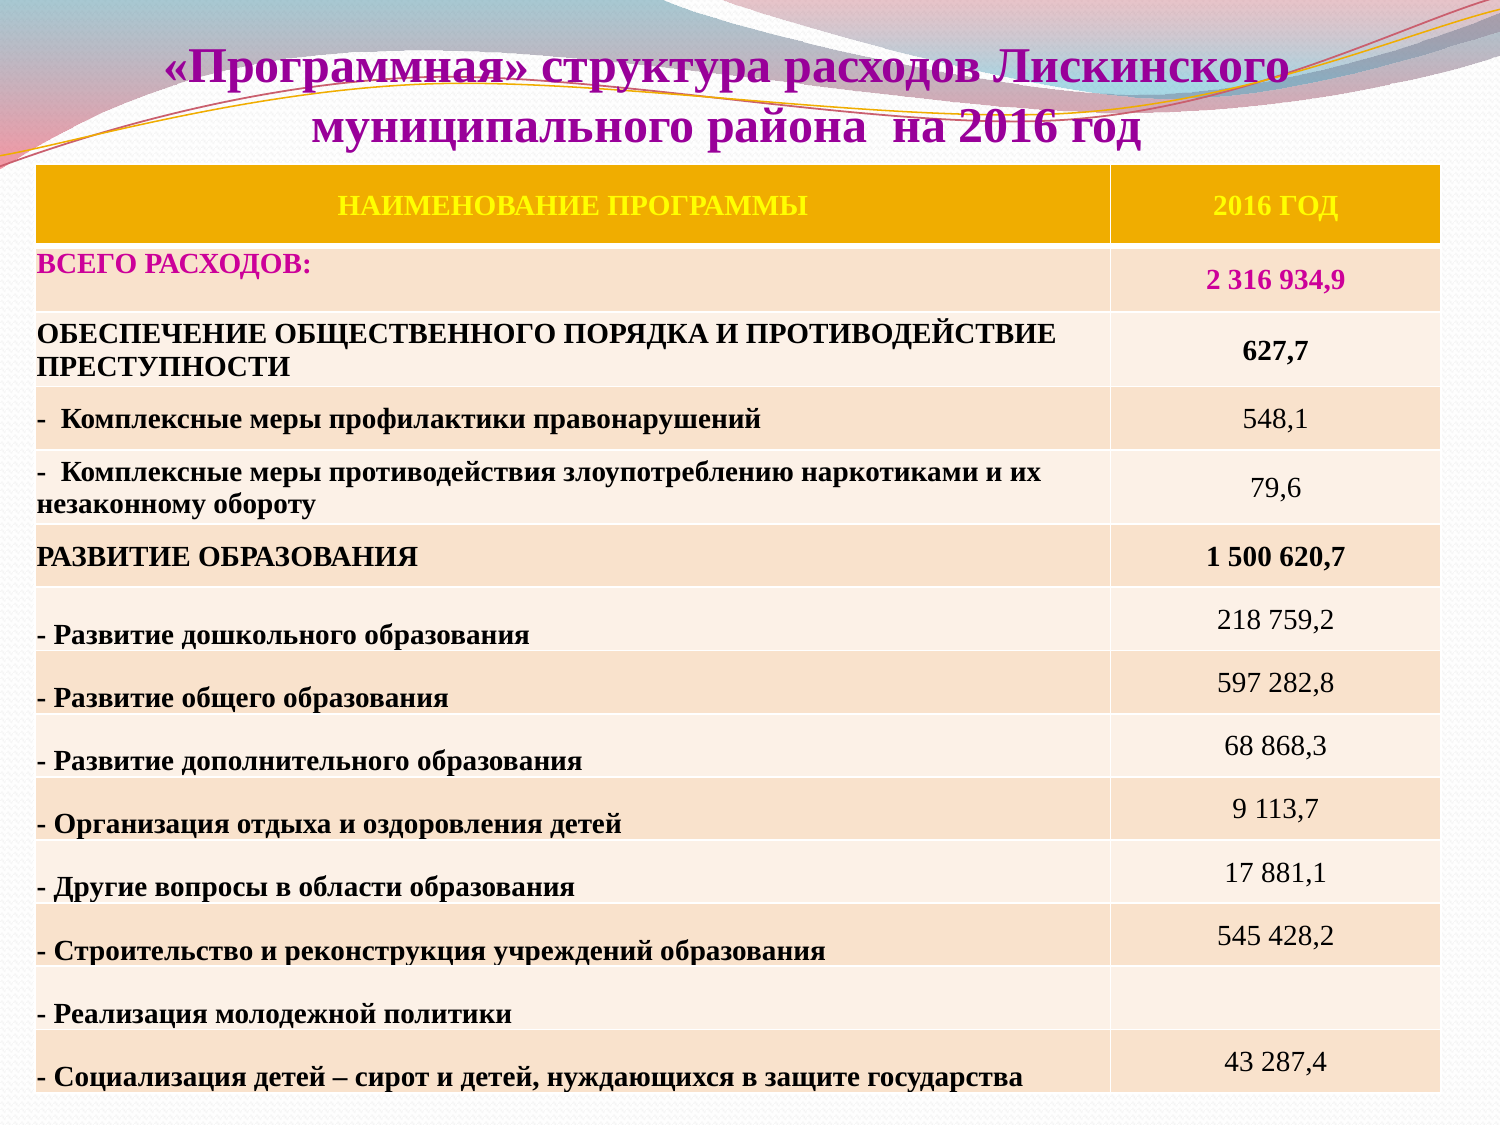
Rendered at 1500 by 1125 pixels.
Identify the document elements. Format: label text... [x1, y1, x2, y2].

table_cell 68 868,3 [1111, 715, 1440, 776]
table_cell 597 282,8 [1111, 651, 1440, 713]
table_cell [1111, 967, 1440, 1029]
table_cell - Строительство и реконструкция учреждений образования [36, 904, 1110, 965]
table_cell - Комплексные меры профилактики правонарушений [36, 387, 1110, 449]
table_cell - Развитие общего образования [36, 651, 1110, 713]
table_cell 627,7 [1111, 313, 1440, 386]
table_cell РАЗВИТИЕ ОБРАЗОВАНИЯ [36, 525, 1110, 586]
table_cell 79,6 [1111, 451, 1440, 523]
table_header НАИМЕНОВАНИЕ ПРОГРАММЫ [36, 165, 1110, 243]
table_cell - Комплексные меры противодействия злоупотреблению наркотиками и их незаконному обороту [36, 451, 1110, 523]
table_cell - Реализация молодежной политики [36, 967, 1110, 1029]
table_cell ОБЕСПЕЧЕНИЕ ОБЩЕСТВЕННОГО ПОРЯДКА И ПРОТИВОДЕЙСТВИЕ ПРЕСТУПНОСТИ [36, 313, 1110, 386]
table_cell 545 428,2 [1111, 904, 1440, 965]
table_cell 218 759,2 [1111, 588, 1440, 650]
table_cell 43 287,4 [1111, 1030, 1440, 1092]
table_header 2016 ГОД [1111, 165, 1440, 243]
table_cell 2 316 934,9 [1111, 249, 1440, 311]
table_cell 17 881,1 [1111, 841, 1440, 902]
table_cell 1 500 620,7 [1111, 525, 1440, 586]
table_cell - Социализация детей – сирот и детей, нуждающихся в защите государства [36, 1030, 1110, 1092]
table_cell - Развитие дошкольного образования [36, 588, 1110, 650]
table_cell 548,1 [1111, 387, 1440, 449]
table_cell - Организация отдыха и оздоровления детей [36, 778, 1110, 839]
table_cell 9 113,7 [1111, 778, 1440, 839]
table_cell ВСЕГО РАСХОДОВ: [36, 249, 1110, 311]
table_cell - Развитие дополнительного образования [36, 715, 1110, 776]
table_cell - Другие вопросы в области образования [36, 841, 1110, 902]
title «Программная» структура расходов Лискинского муниципального района на 2016 год [35, 35, 1418, 153]
